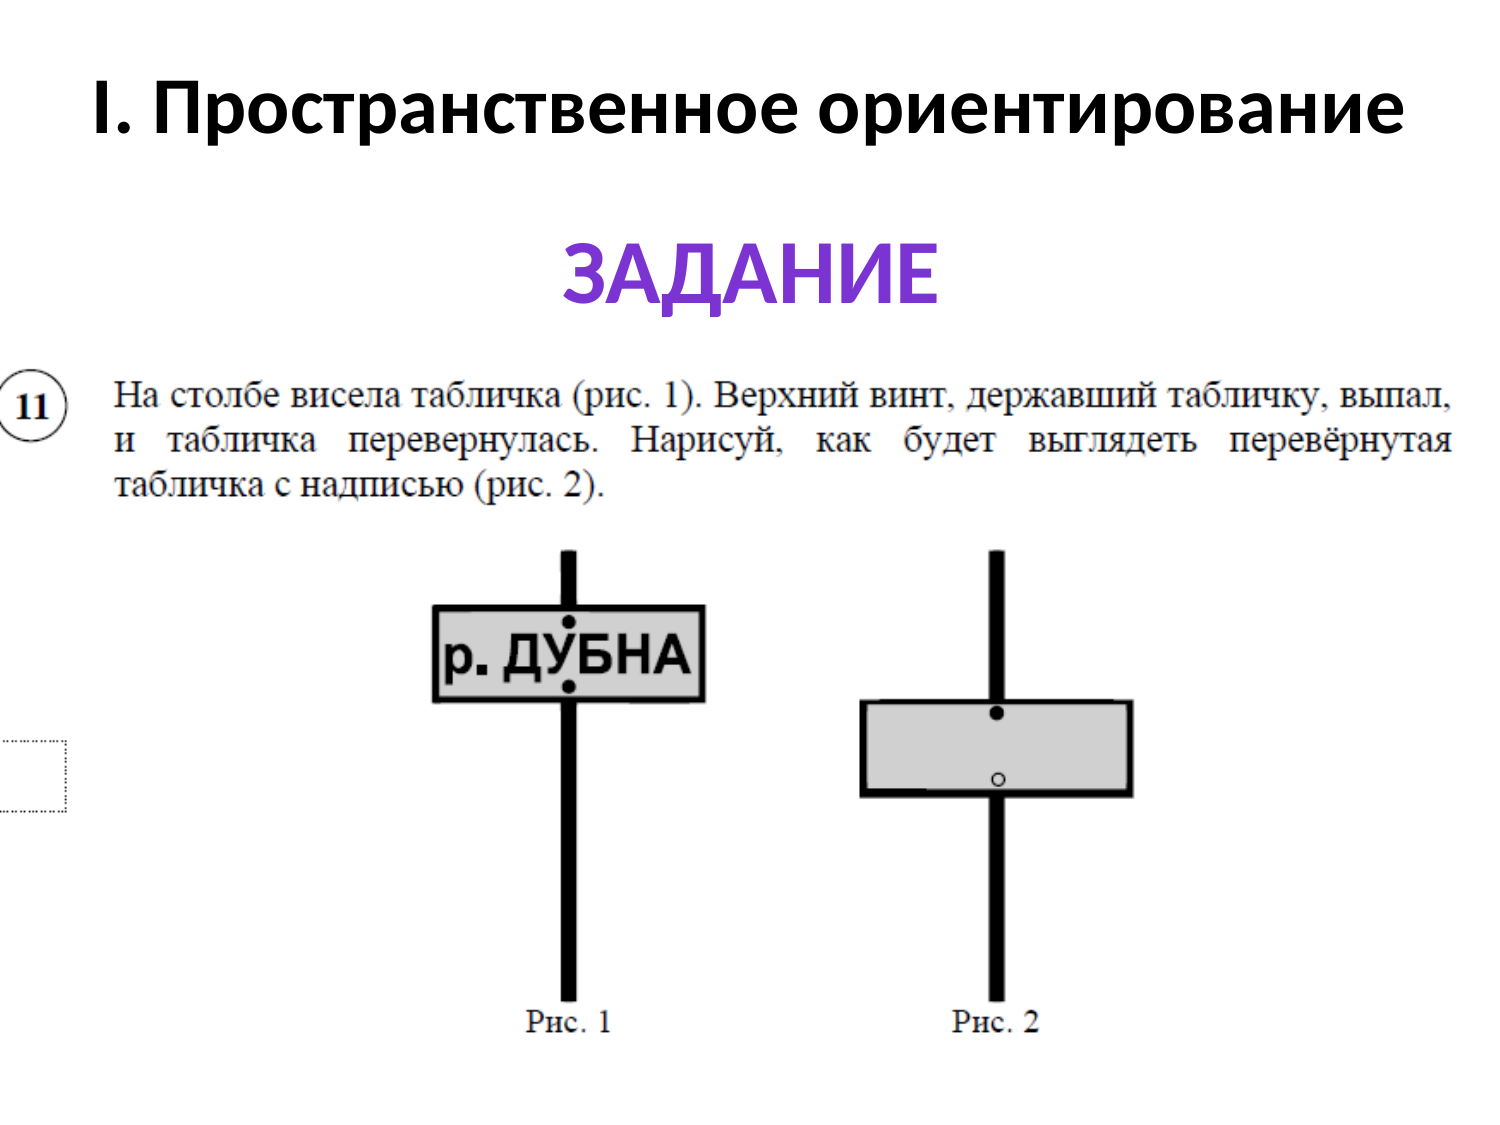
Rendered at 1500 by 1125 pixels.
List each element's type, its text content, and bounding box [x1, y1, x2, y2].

picture [0, 361, 1476, 1055]
title ЗАДАНИЕ [76, 233, 1427, 360]
text_box I. Пространственное ориентирование [41, 45, 1459, 233]
